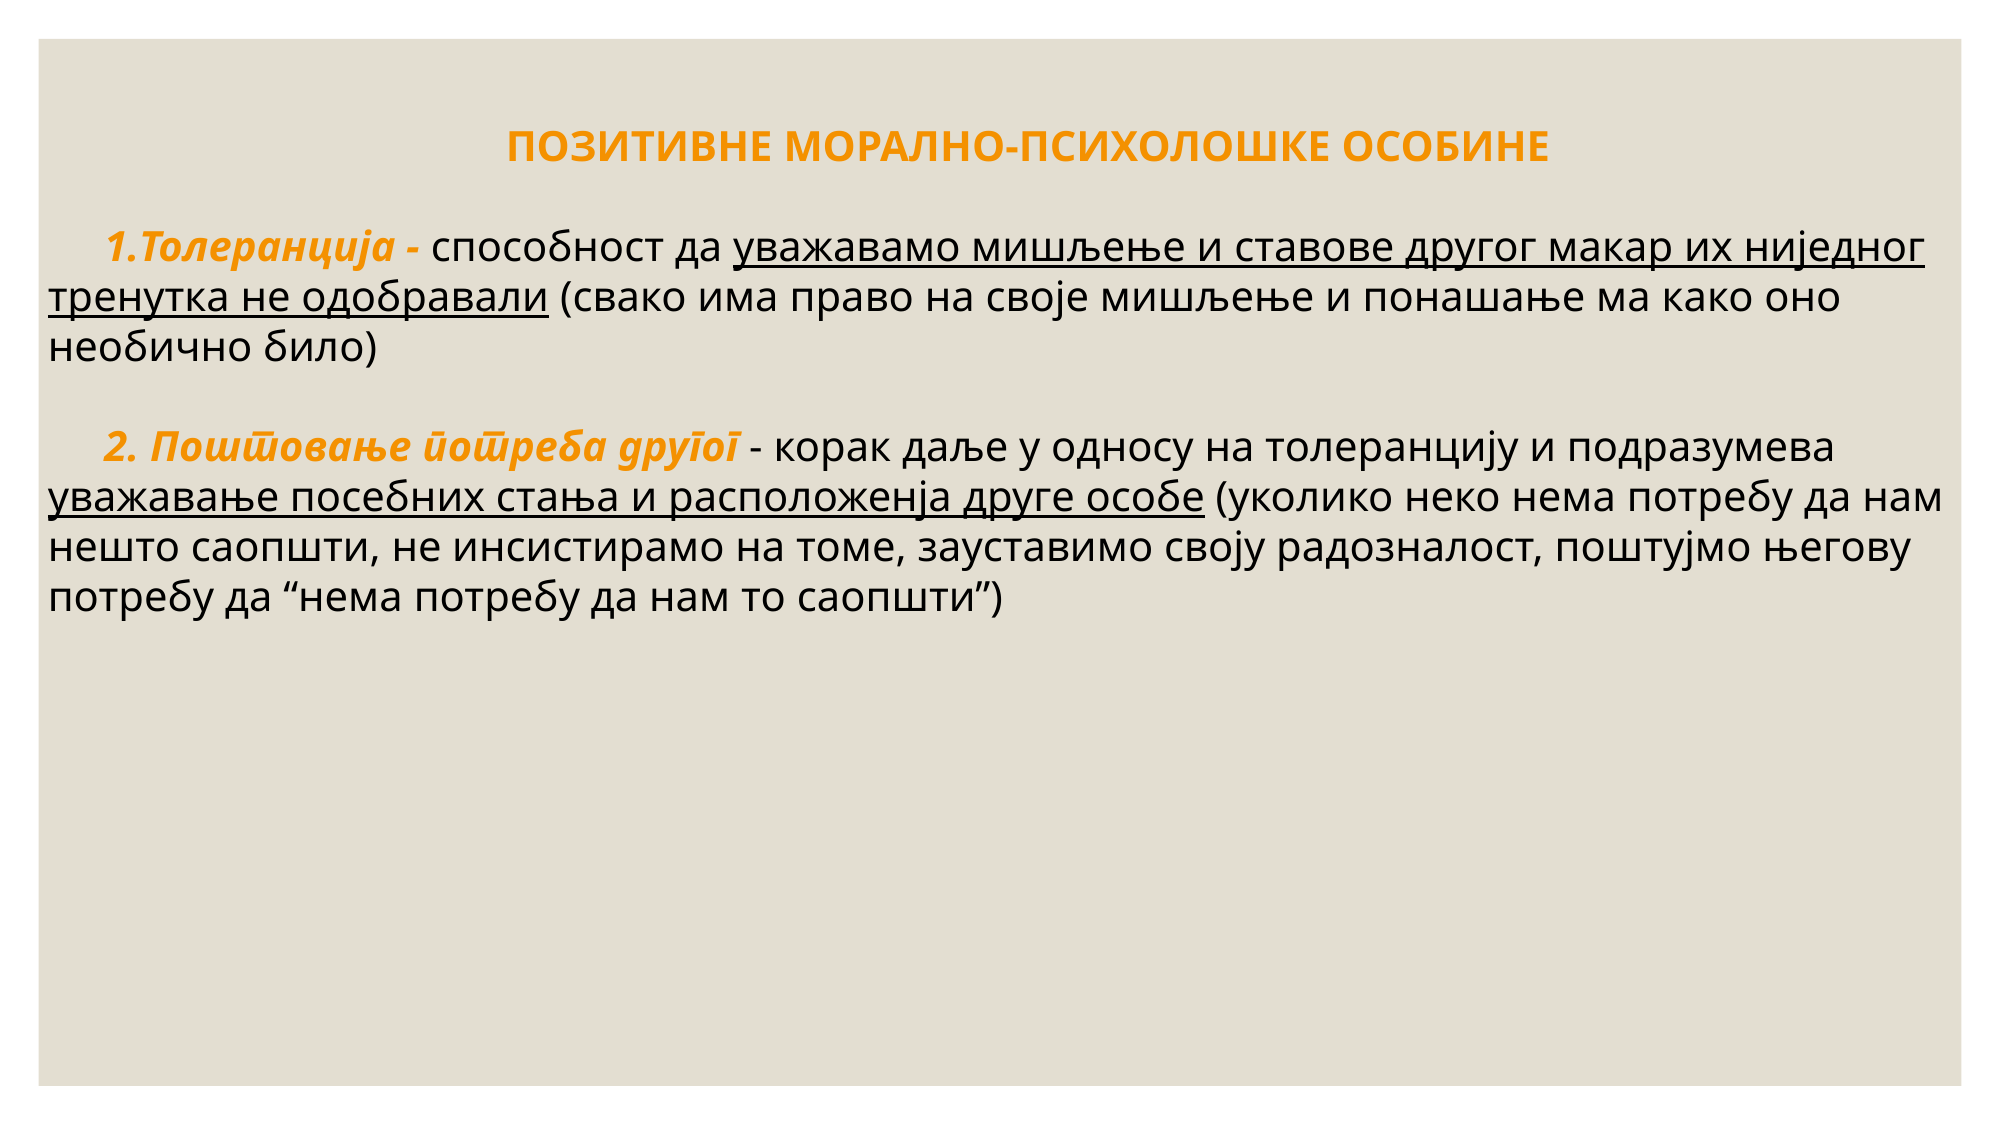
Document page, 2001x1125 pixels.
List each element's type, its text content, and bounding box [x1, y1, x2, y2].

text_box ПОЗИТИВНЕ МОРАЛНО-ПСИХОЛОШКЕ ОСОБИНЕ Толеранција - способност да уважавамо мишљење и ставове другог макар их ниједног тренутка не одобравали (свако има право на своје мишљење и понашање ма како оно необично било) 2. Поштовање потреба другог - корак даље у односу на толеранцију и подразумева уважавање посебних стања и расположенја друге особе (уколико неко нема потребу да нам нешто саопшти, не инсистирамо на томе, зауставимо своју радозналост, поштујмо његову потребу да “нема потребу да нам то саопшти”) [33, 112, 1967, 628]
